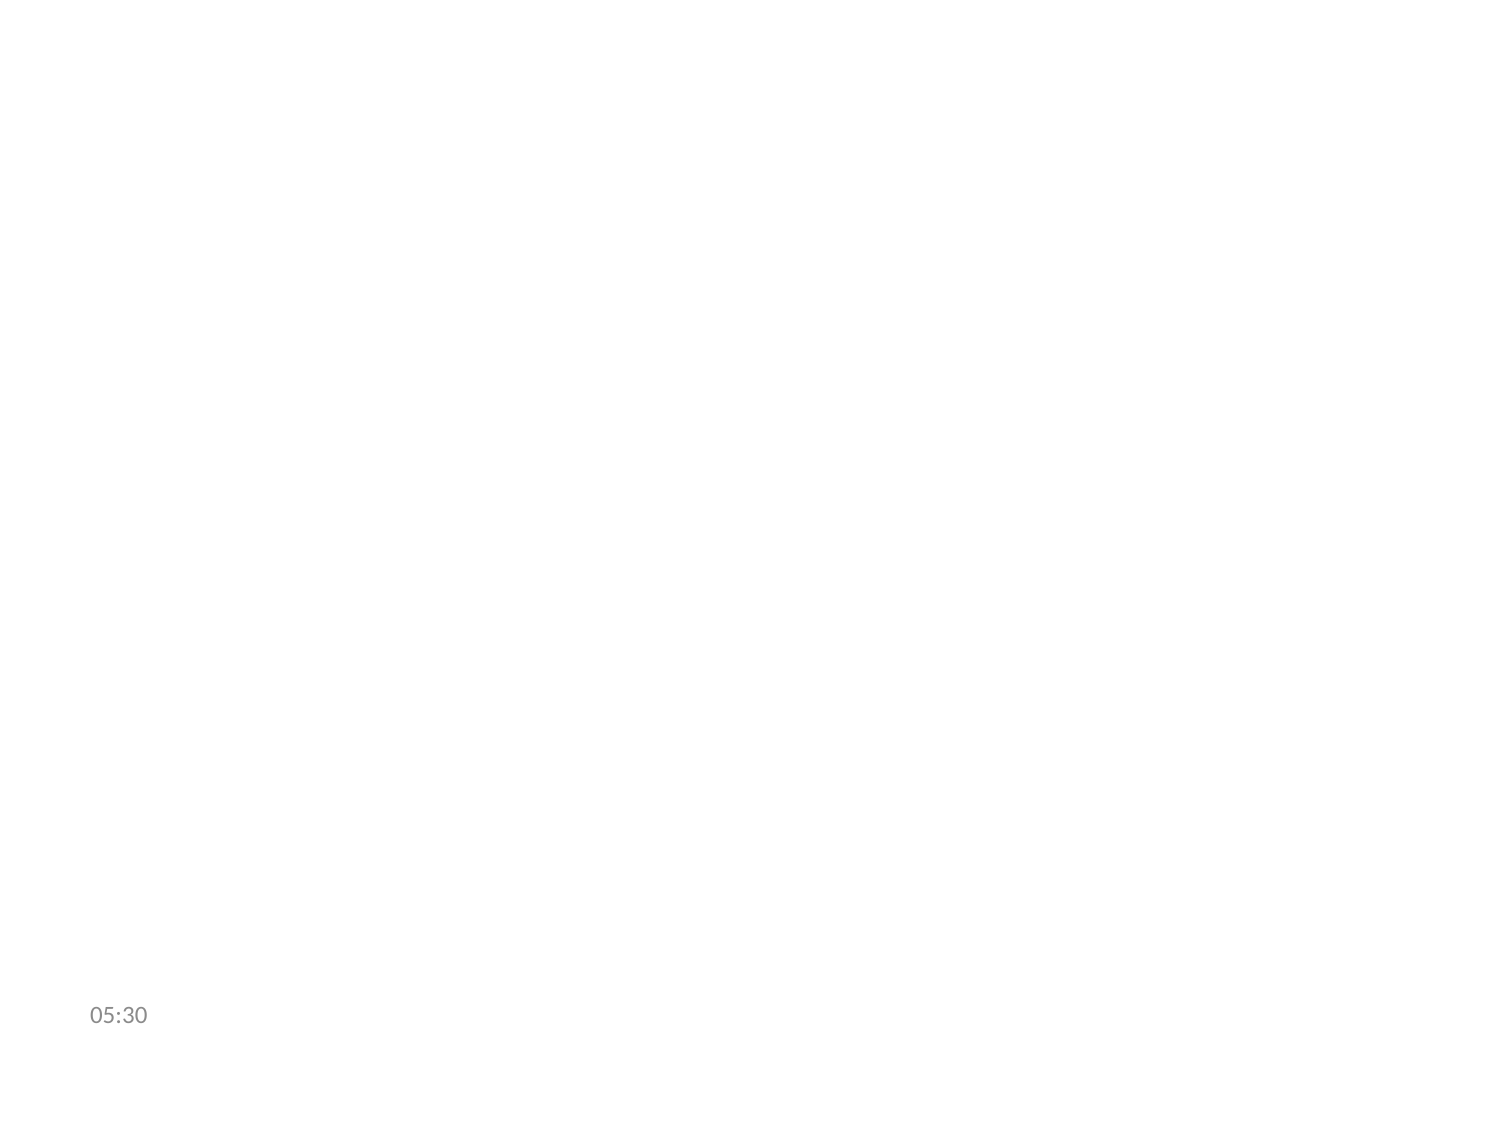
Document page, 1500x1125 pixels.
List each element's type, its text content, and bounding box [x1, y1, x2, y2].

text_box 15:35 [75, 983, 425, 1044]
